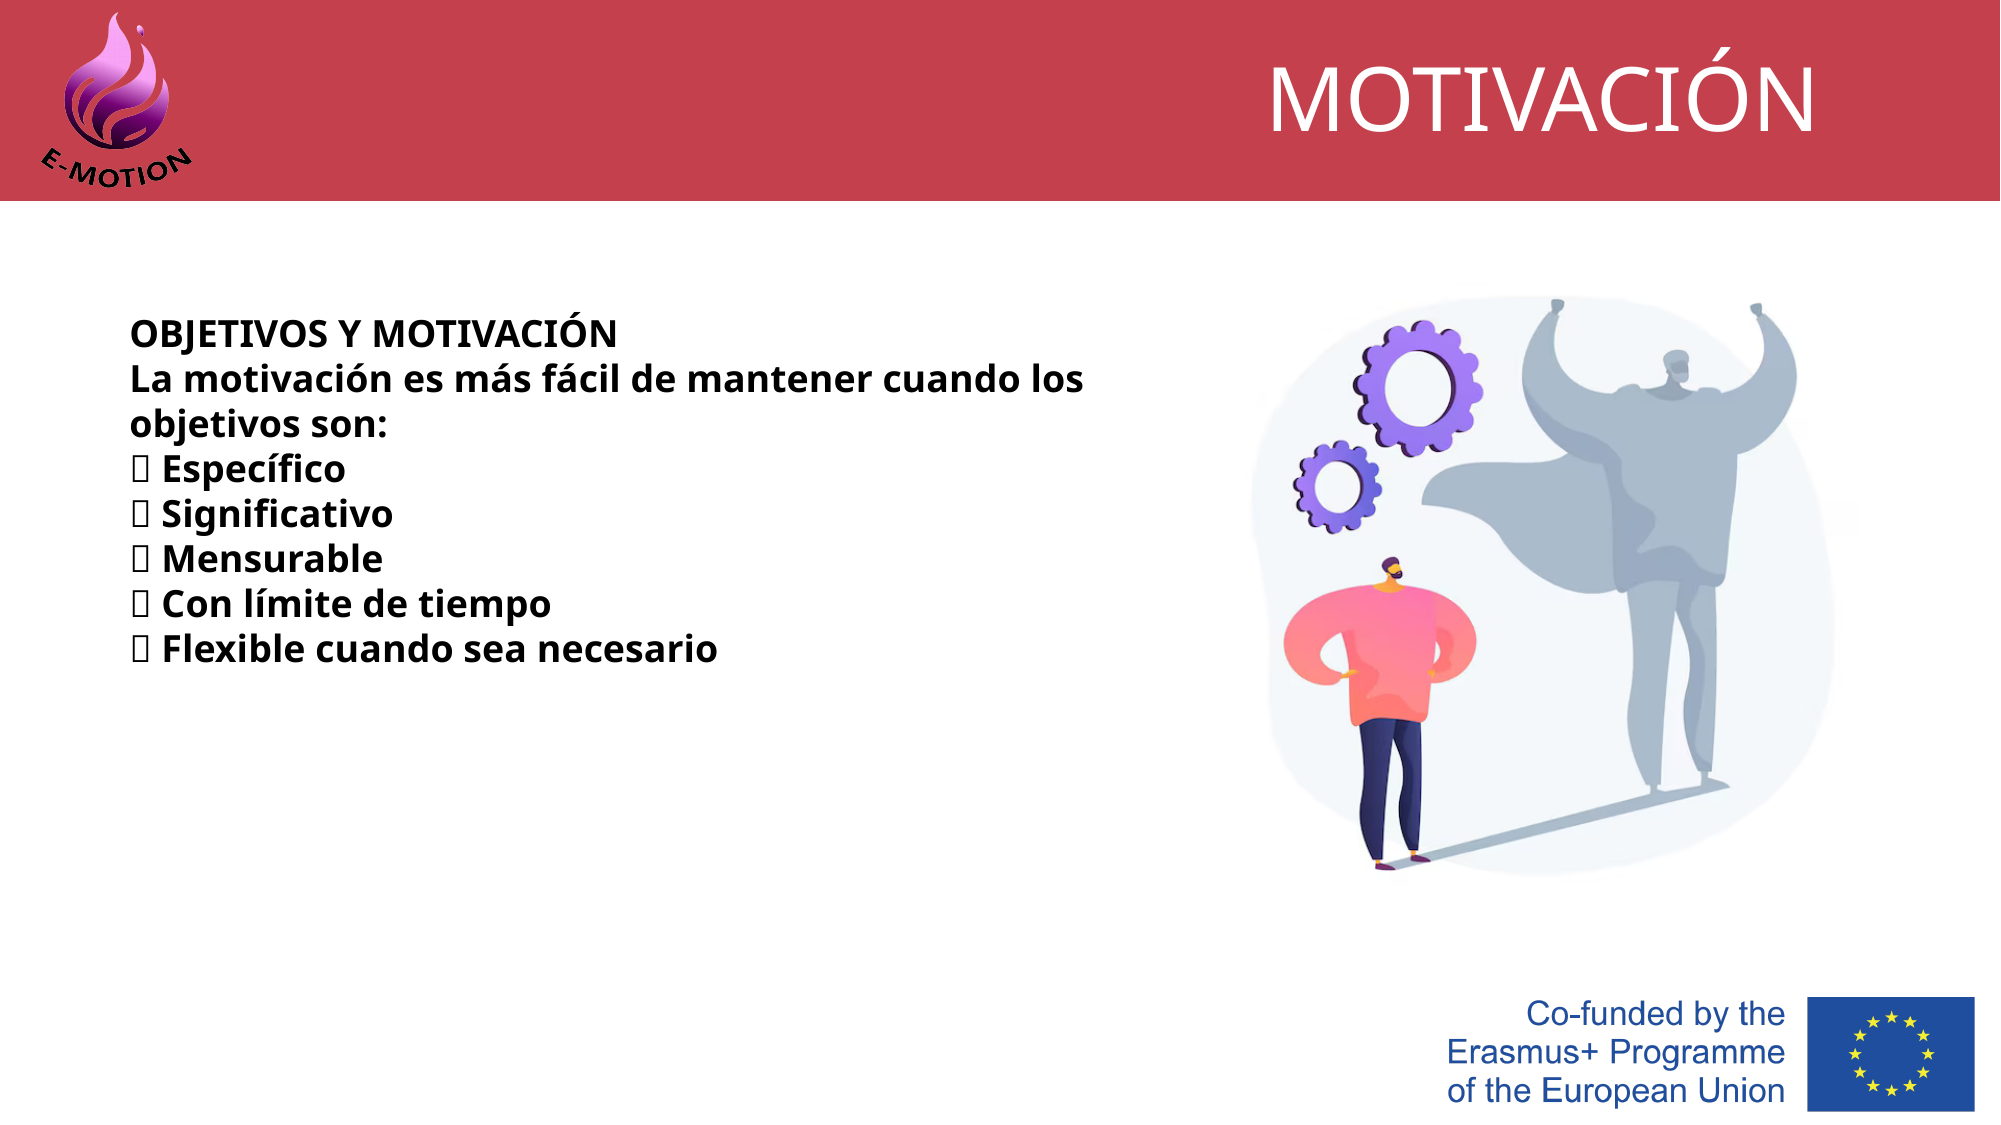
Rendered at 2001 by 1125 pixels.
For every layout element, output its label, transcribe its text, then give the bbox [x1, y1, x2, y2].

picture [0, 0, 253, 247]
text_box OBJETIVOS Y MOTIVACIÓN La motivación es más fácil de mantener cuando los objetivos son: ✅ Específico ✅ Significativo ✅ Mensurable ✅ Con límite de tiempo ✅ Flexible cuando sea necesario [114, 302, 1128, 678]
text_box MOTIVACIÓN [576, 35, 1836, 311]
picture [1157, 201, 1929, 974]
